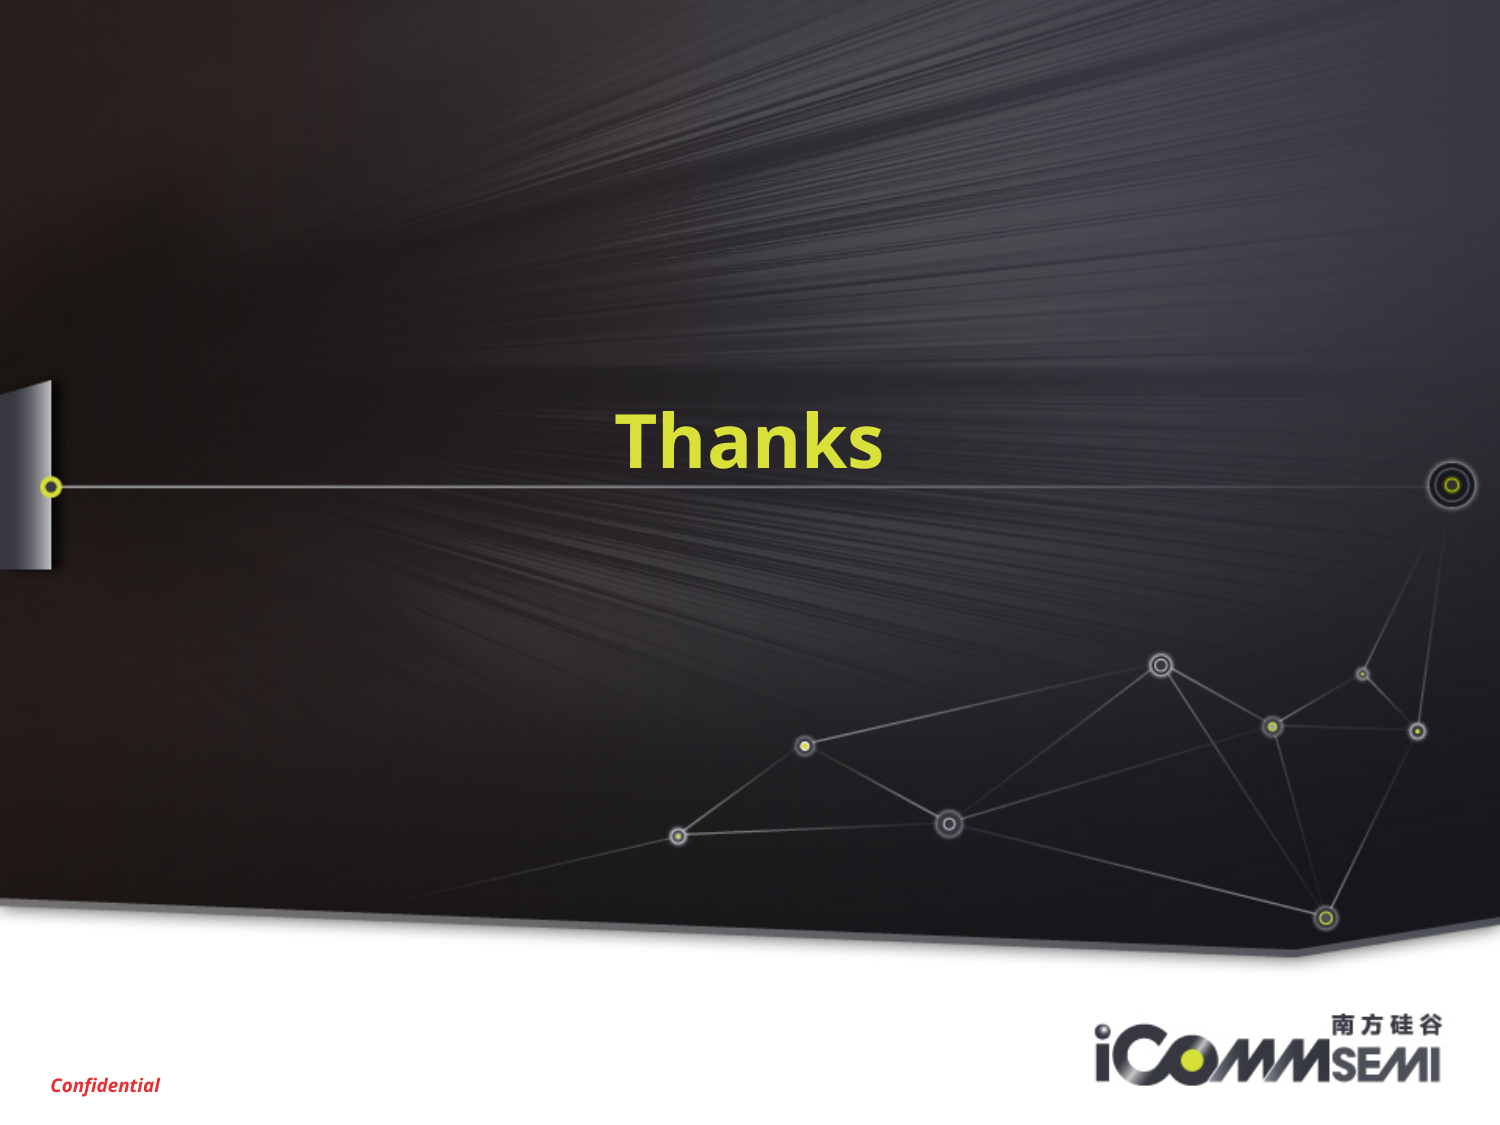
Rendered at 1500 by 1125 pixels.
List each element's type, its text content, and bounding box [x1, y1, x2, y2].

picture [0, 0, 1500, 1125]
title Thanks [407, 379, 1093, 497]
